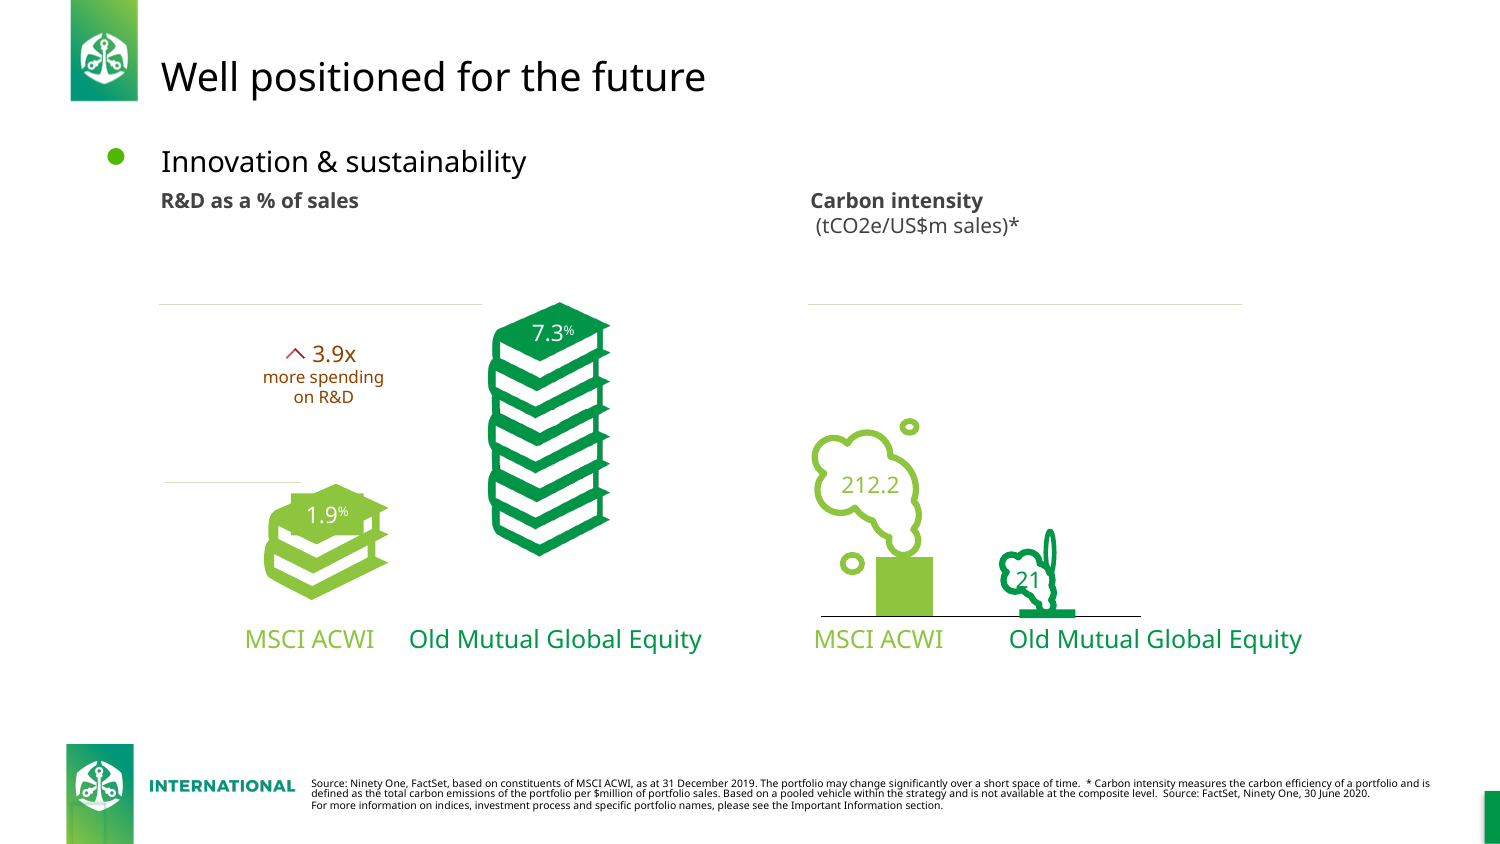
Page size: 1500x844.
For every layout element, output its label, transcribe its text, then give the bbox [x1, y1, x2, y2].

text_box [288, 350, 303, 365]
text_box Old Mutual Global Equity [1008, 623, 1303, 654]
text_box [876, 557, 933, 615]
text_box 1.9% [290, 493, 364, 536]
text_box [265, 497, 386, 599]
list Innovation & sustainability [90, 135, 1428, 754]
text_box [479, 286, 619, 571]
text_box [982, 530, 1076, 619]
text_box [902, 421, 917, 433]
text_box Carbon intensity (tCO2e/US$m sales)* [810, 187, 1427, 228]
text_box 212.2 [824, 463, 917, 506]
text_box [842, 554, 863, 573]
title Well positioned for the future [145, 43, 1425, 107]
text_box [814, 432, 919, 556]
text_box MSCI ACWI [244, 623, 375, 654]
text_box Old Mutual Global Equity [408, 623, 703, 654]
text_box MSCI ACWI [813, 623, 944, 654]
text_box R&D as a % of sales [160, 187, 699, 228]
text_box [317, 485, 354, 493]
picture [0, 0, 146, 107]
text_box more spending on R&D [246, 358, 401, 415]
text_box 3.9x [271, 332, 398, 358]
text_box Source: Ninety One, FactSet, based on constituents of MSCI ACWI, as at 31 December 2019. The portfolio may change significantly over a short space of time. * Carbon intensity measures the carbon efficiency of a portfolio and is defined as the total carbon emissions of the portfolio per $million of portfolio sales. Based on a pooled vehicle within the strategy and is not available at the composite level. Source: FactSet, Ninety One, 30 June 2020. For more information on indices, investment process and specific portfolio names, please see the Important Information section. [311, 776, 1438, 812]
picture [1, 740, 365, 844]
